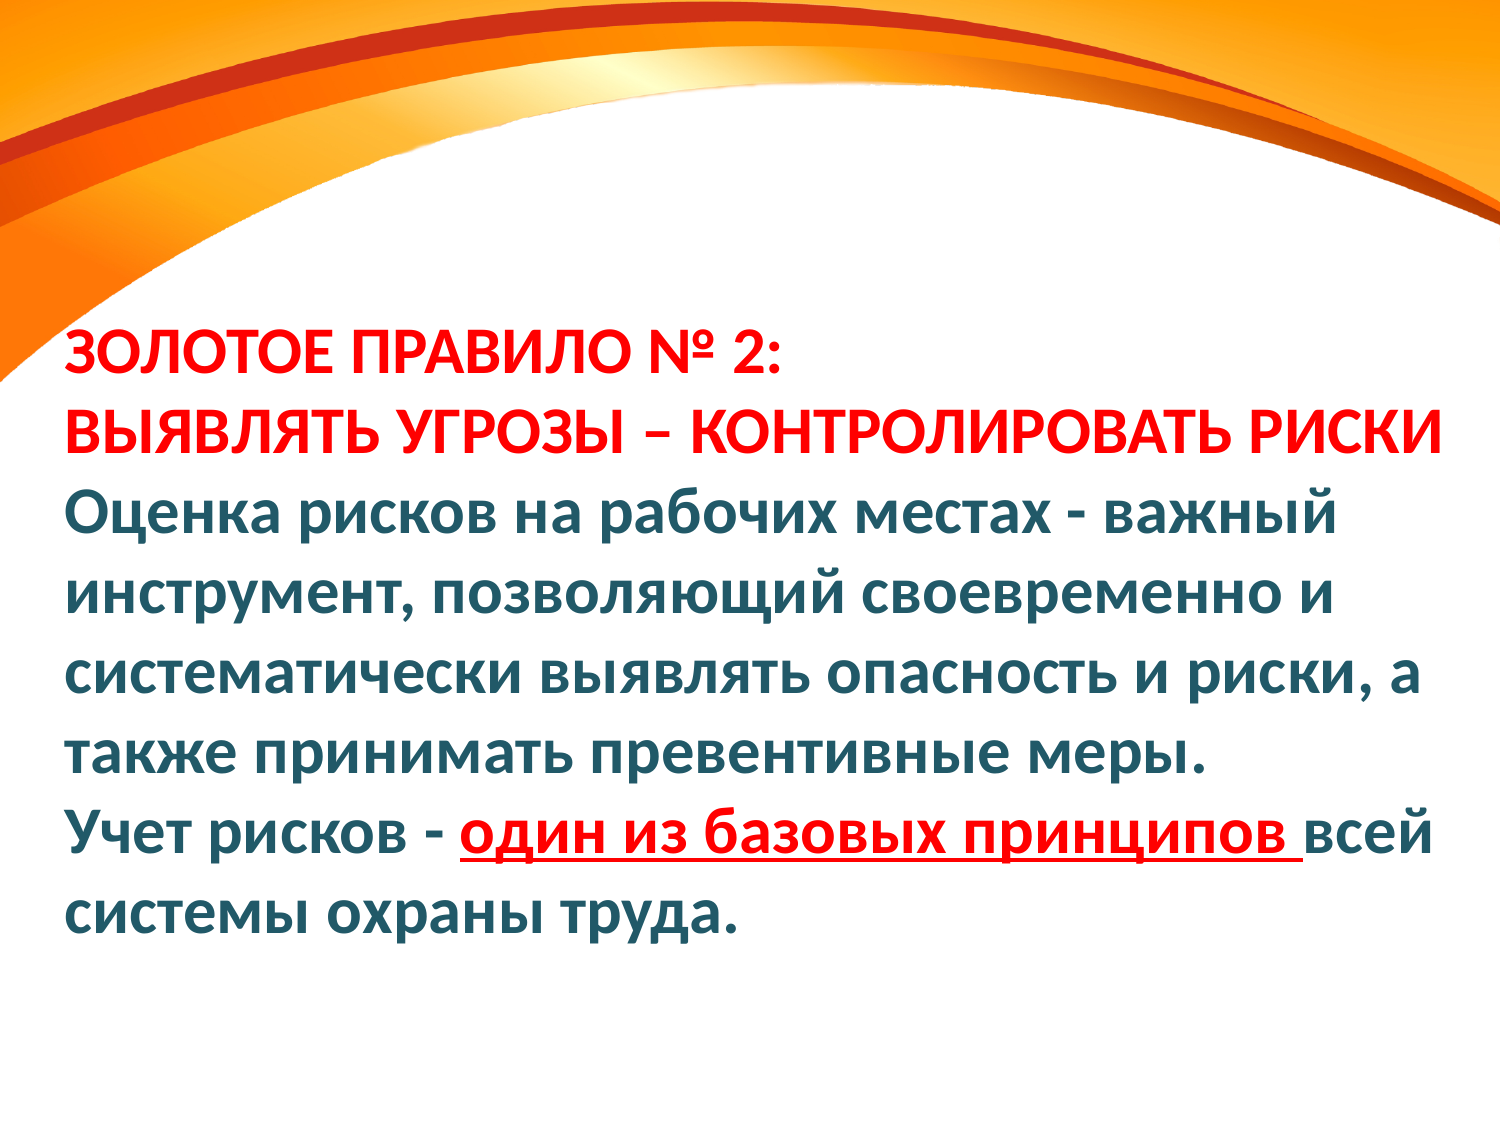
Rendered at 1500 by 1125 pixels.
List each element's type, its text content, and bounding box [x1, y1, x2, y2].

picture [0, 0, 1500, 389]
text_box ЗОЛОТОЕ ПРАВИЛО № 2: ВЫЯВЛЯТЬ УГРОЗЫ – КОНТРОЛИРОВАТЬ РИСКИ Оценка рисков на рабочих местах - важный инструмент, позволяющий своевременно и систематически выявлять опасность и риски, а также принимать превентивные меры. Учет рисков - один из базовых принципов всей системы охраны труда. [49, 299, 1463, 955]
